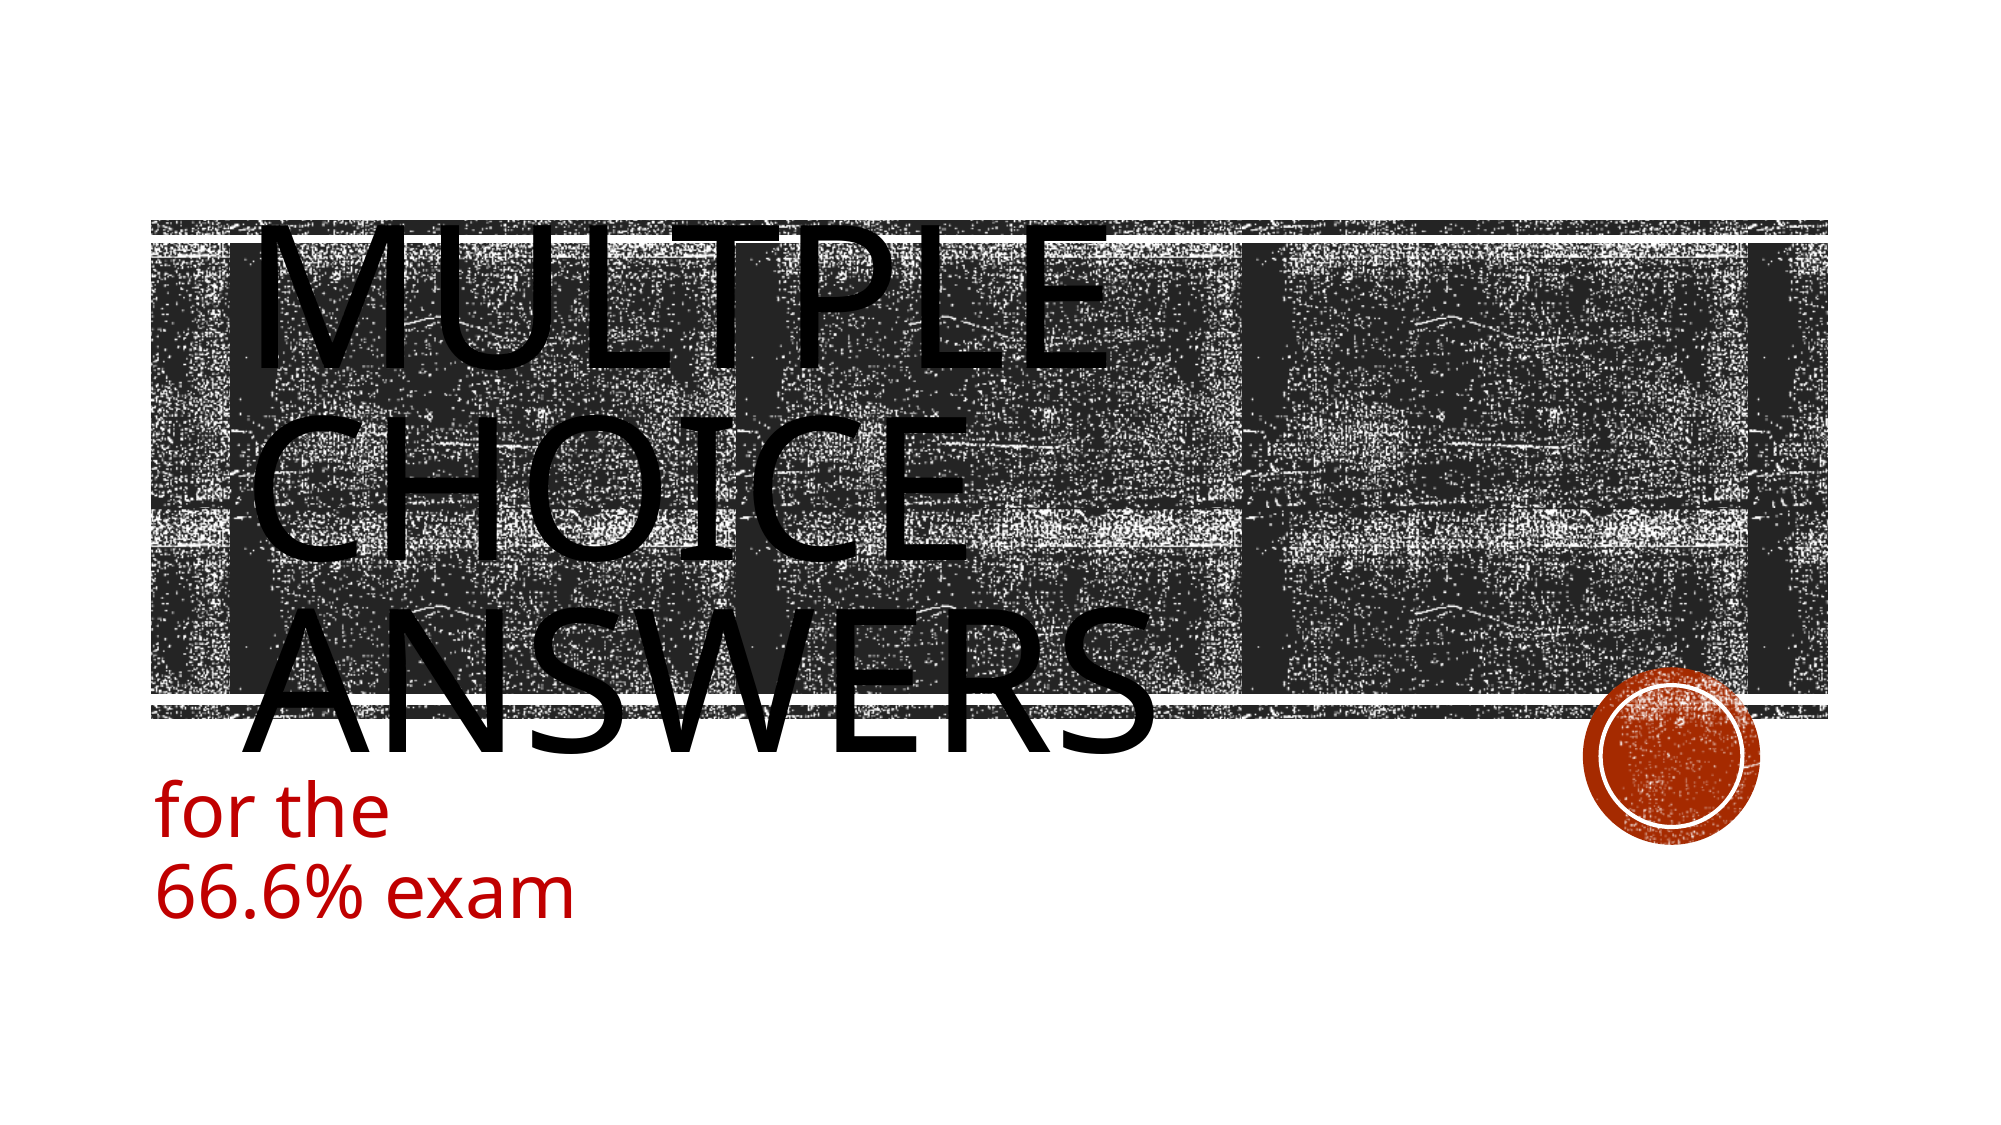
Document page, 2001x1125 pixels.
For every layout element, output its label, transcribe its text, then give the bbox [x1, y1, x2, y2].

subtitle for the 66.6% exam [139, 765, 656, 941]
title Multple choice answers [227, 272, 1808, 733]
